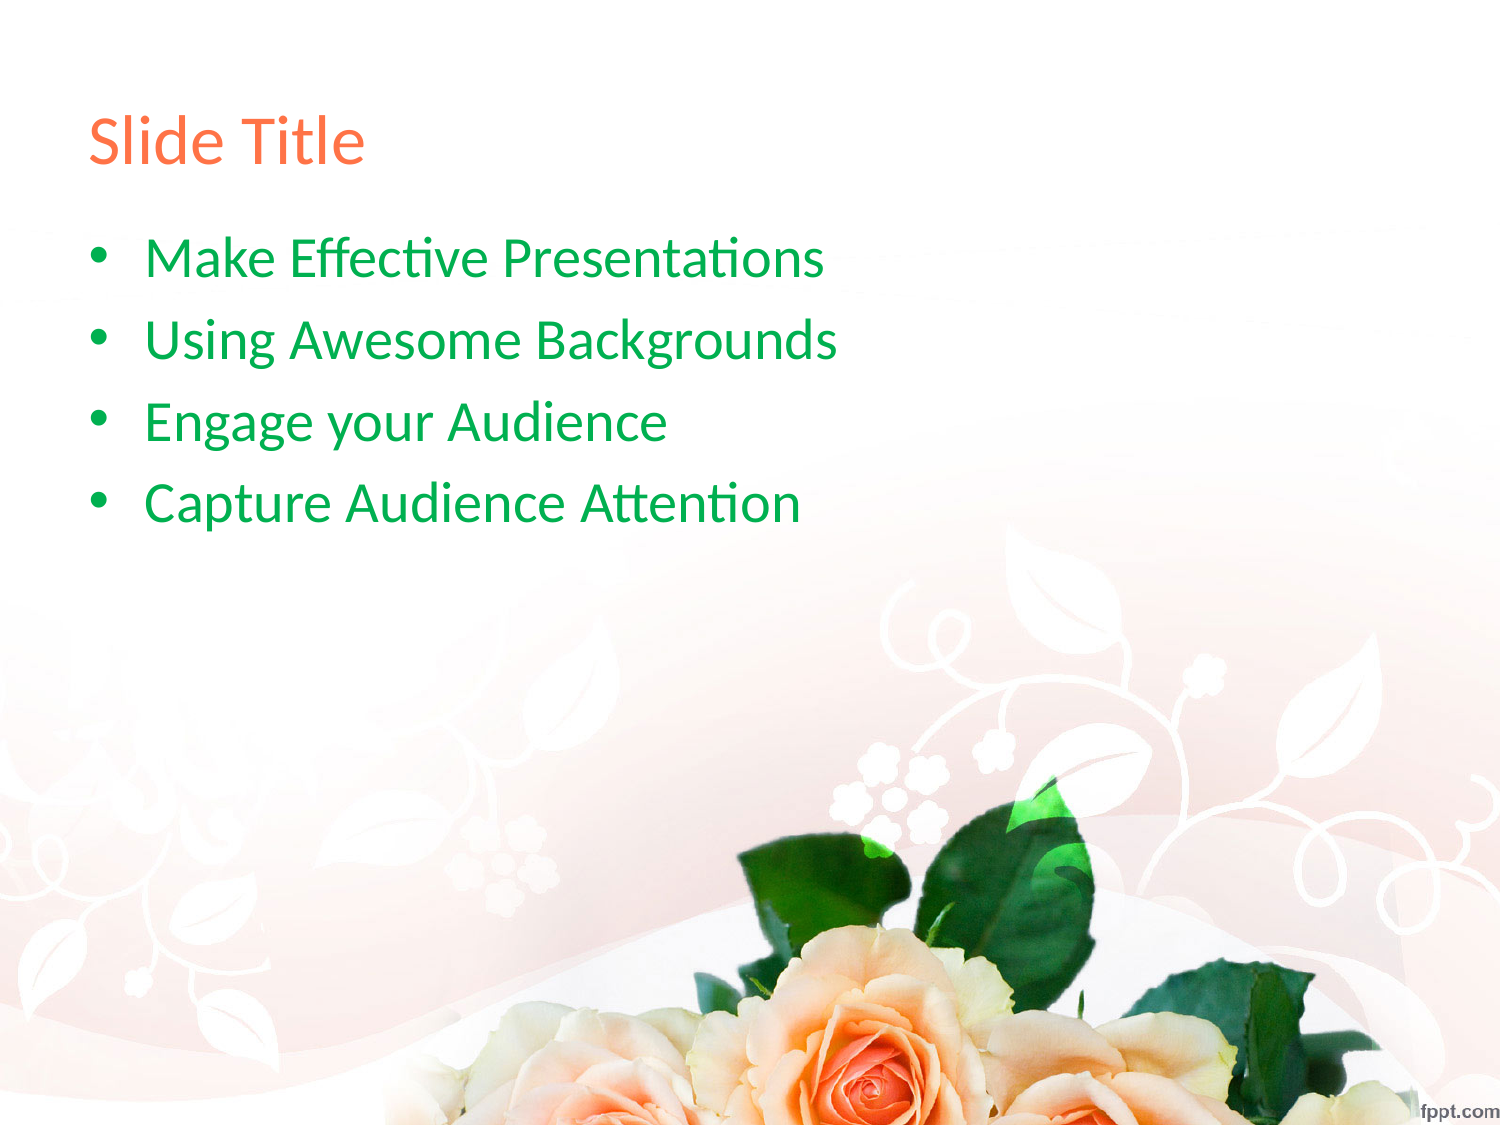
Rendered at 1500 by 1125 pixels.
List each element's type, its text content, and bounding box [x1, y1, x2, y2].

title Slide Title [73, 86, 1402, 187]
picture [0, 0, 1500, 1125]
list Make Effective Presentations Using Awesome Backgrounds Engage your Audience Capture Audience Attention [73, 211, 1402, 914]
